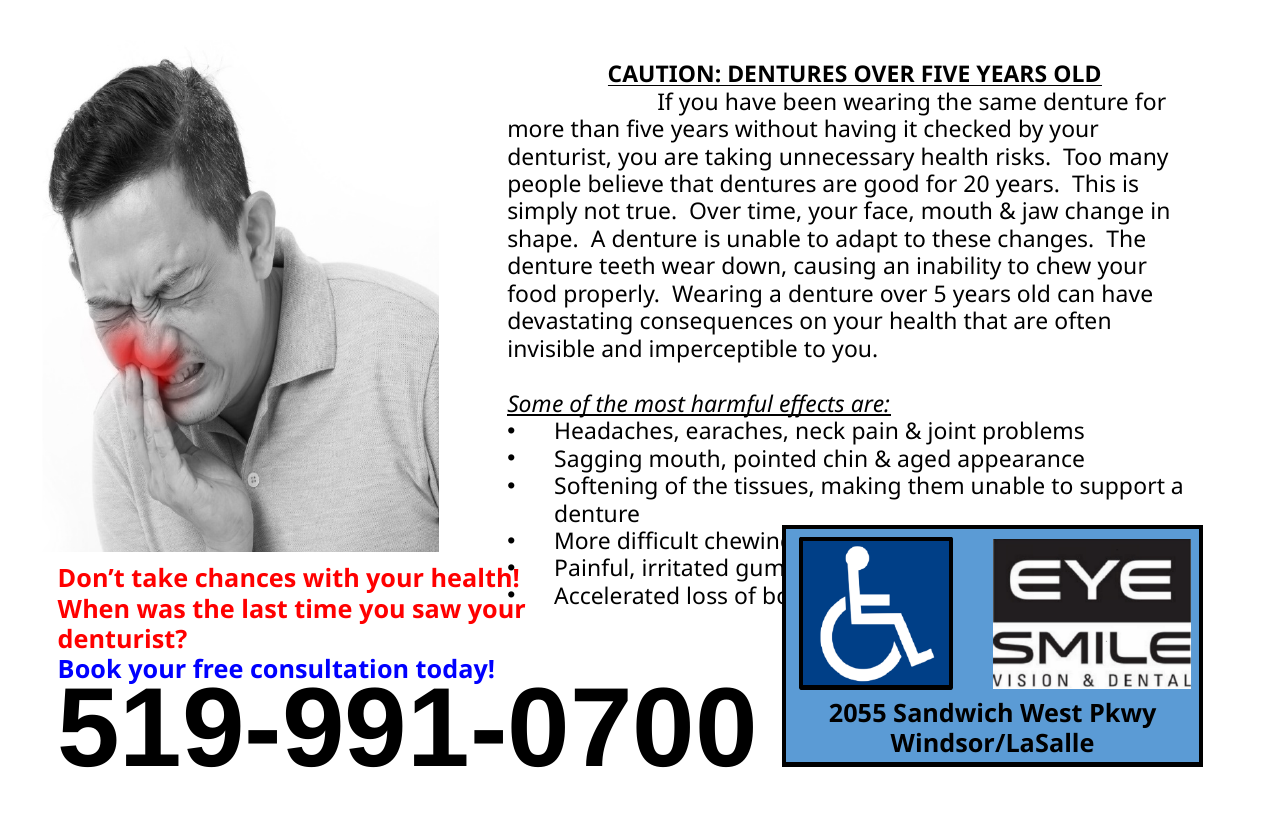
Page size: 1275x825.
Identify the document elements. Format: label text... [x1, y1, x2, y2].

picture [42, 39, 440, 552]
picture [803, 540, 949, 686]
text_box 2055 Sandwich West Pkwy Windsor/LaSalle [755, 690, 1230, 766]
text_box 519-991-0700 [42, 646, 1084, 797]
picture [993, 539, 1191, 689]
text_box [783, 526, 1202, 690]
text_box Don’t take chances with your health! When was the last time you saw your denturist? Book your free consultation today! [42, 555, 634, 646]
text_box CAUTION: DENTURES OVER FIVE YEARS OLD If you have been wearing the same denture for more than five years without having it checked by your denturist, you are taking unnecessary health risks. Too many people believe that dentures are good for 20 years. This is simply not true. Over time, your face, mouth & jaw change in shape. A denture is unable to adapt to these changes. The denture teeth wear down, causing an inability to chew your food properly. Wearing a denture over 5 years old can have devastating consequences on your health that are often invisible and imperceptible to you. Some of the most harmful effects are: Headaches, earaches, neck pain & joint problems Sagging mouth, pointed chin & aged appearance Softening of the tissues, making them unable to support a denture More difficult chewing & digestion Painful, irritated gums Accelerated loss of bone [492, 52, 1218, 617]
